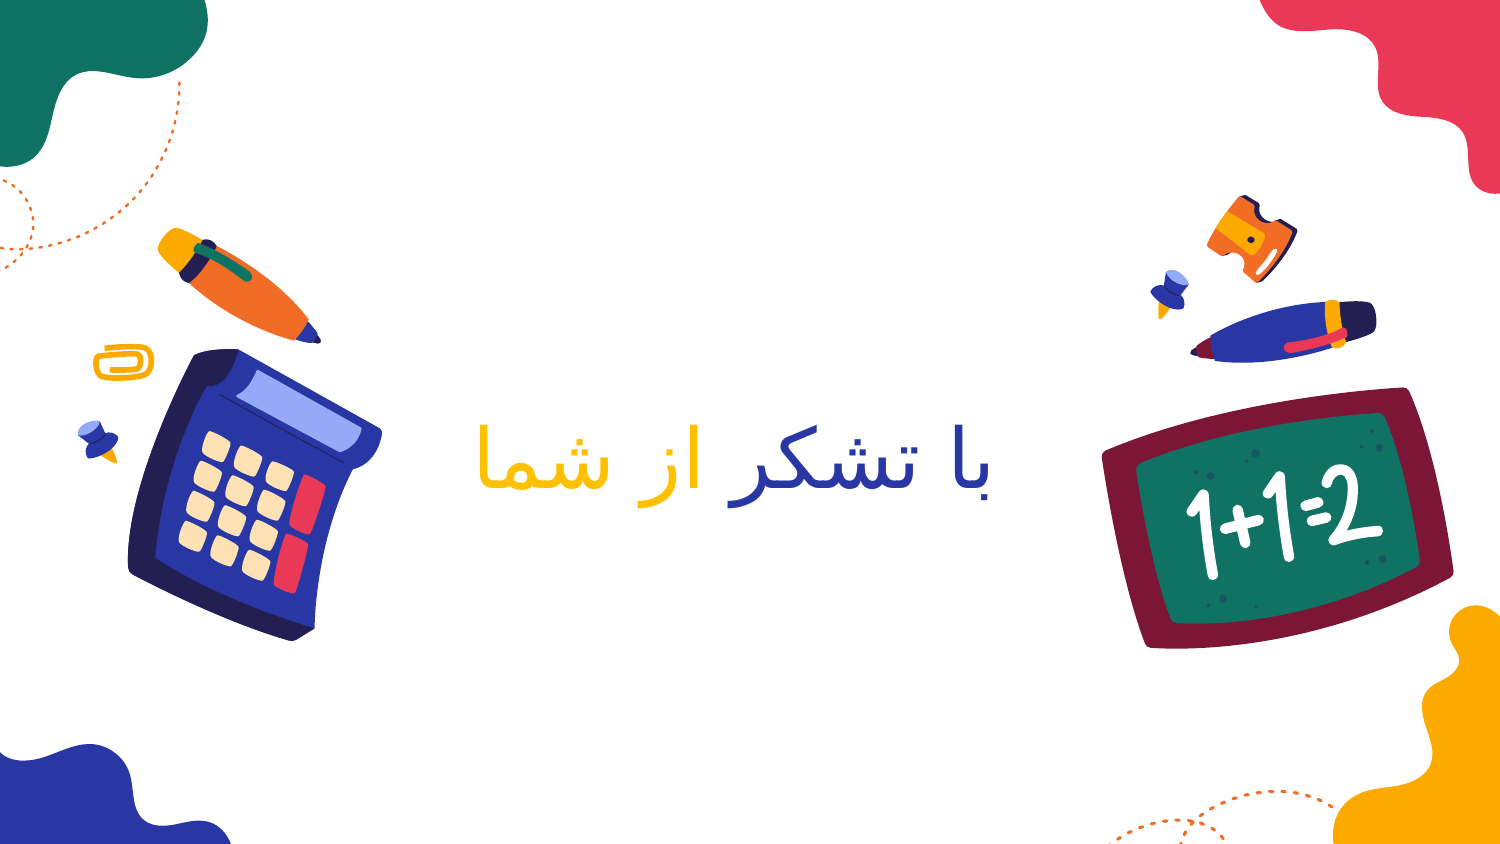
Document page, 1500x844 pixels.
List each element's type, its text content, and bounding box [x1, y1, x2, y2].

text_box با تشکر از شما [455, 348, 1095, 513]
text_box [53, 227, 451, 695]
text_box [1101, 194, 1455, 649]
